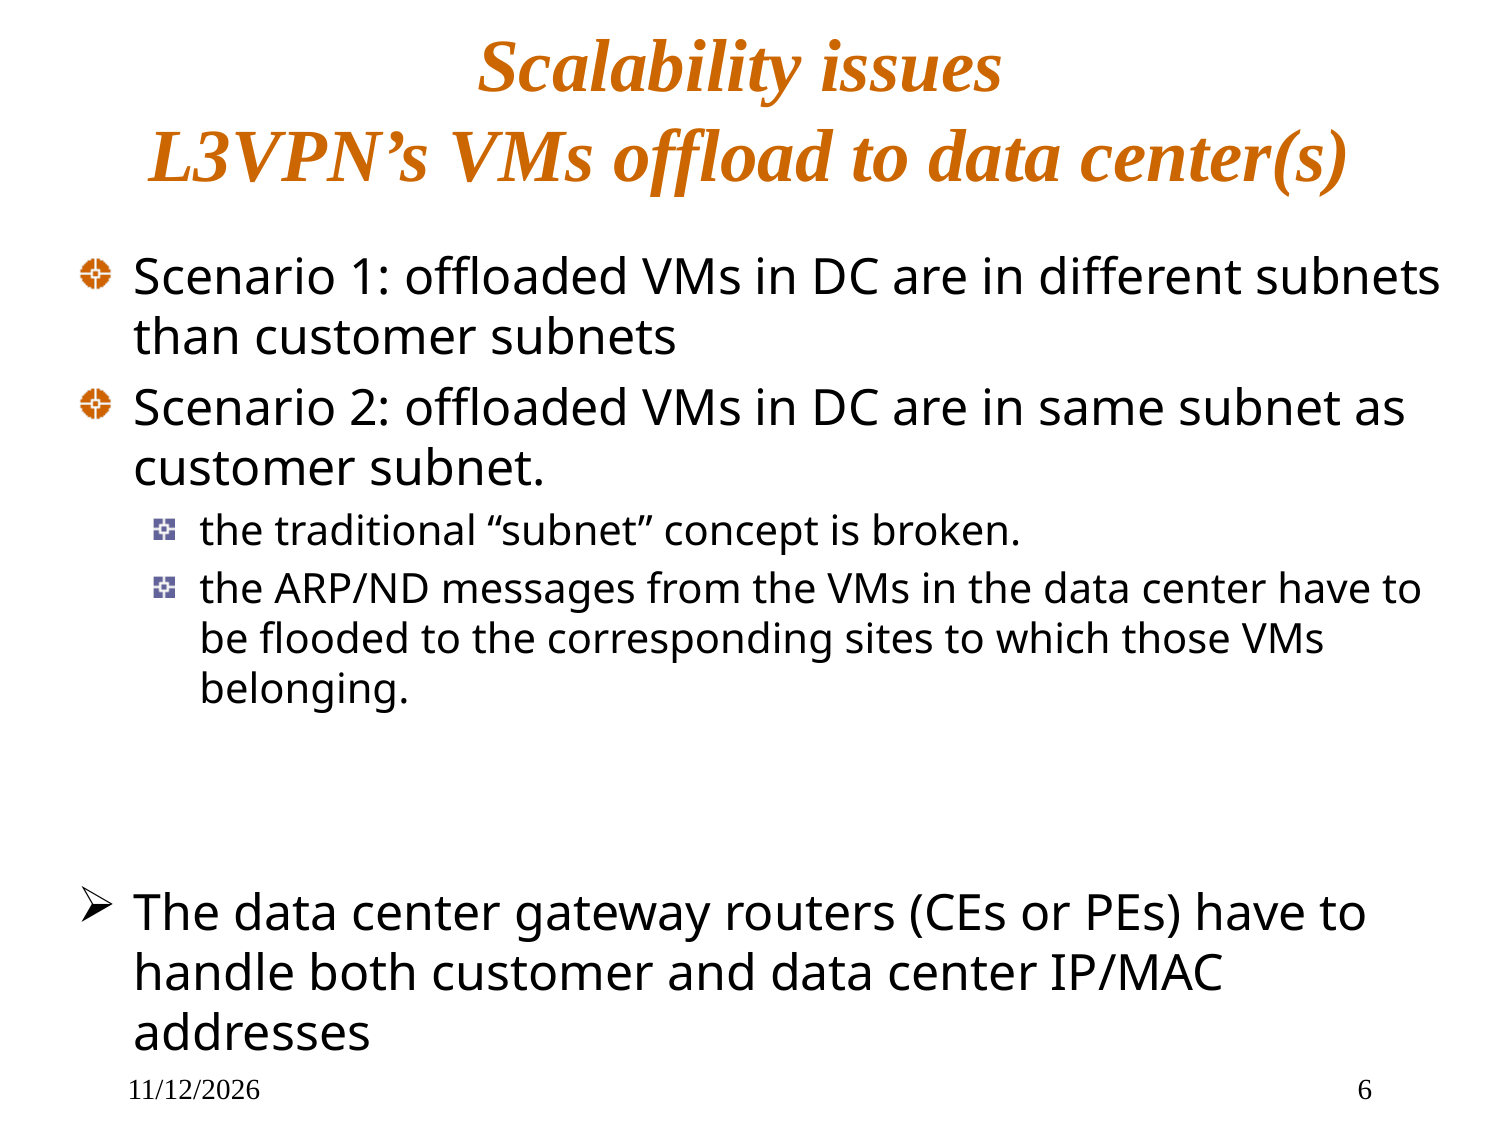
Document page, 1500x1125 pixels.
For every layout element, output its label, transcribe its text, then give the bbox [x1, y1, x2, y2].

title Scalability issues L3VPN’s VMs offload to data center(s) [0, 37, 1500, 176]
picture [77, 387, 113, 423]
picture [152, 517, 175, 540]
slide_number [112, 1037, 425, 1113]
picture [152, 575, 175, 598]
list Scenario 1: offloaded VMs in DC are in different subnets than customer subnets Scenario 2: offloaded VMs in DC are in same subnet as customer subnet. the traditional “subnet” concept is broken. the ARP/ND messages from the VMs in the data center have to be flooded to the corresponding sites to which those VMs belonging. The data center gateway routers (CEs or PEs) have to handle both customer and data center IP/MAC addresses [62, 237, 1463, 1038]
picture [77, 257, 113, 293]
slide_number 6 [1074, 1037, 1388, 1113]
